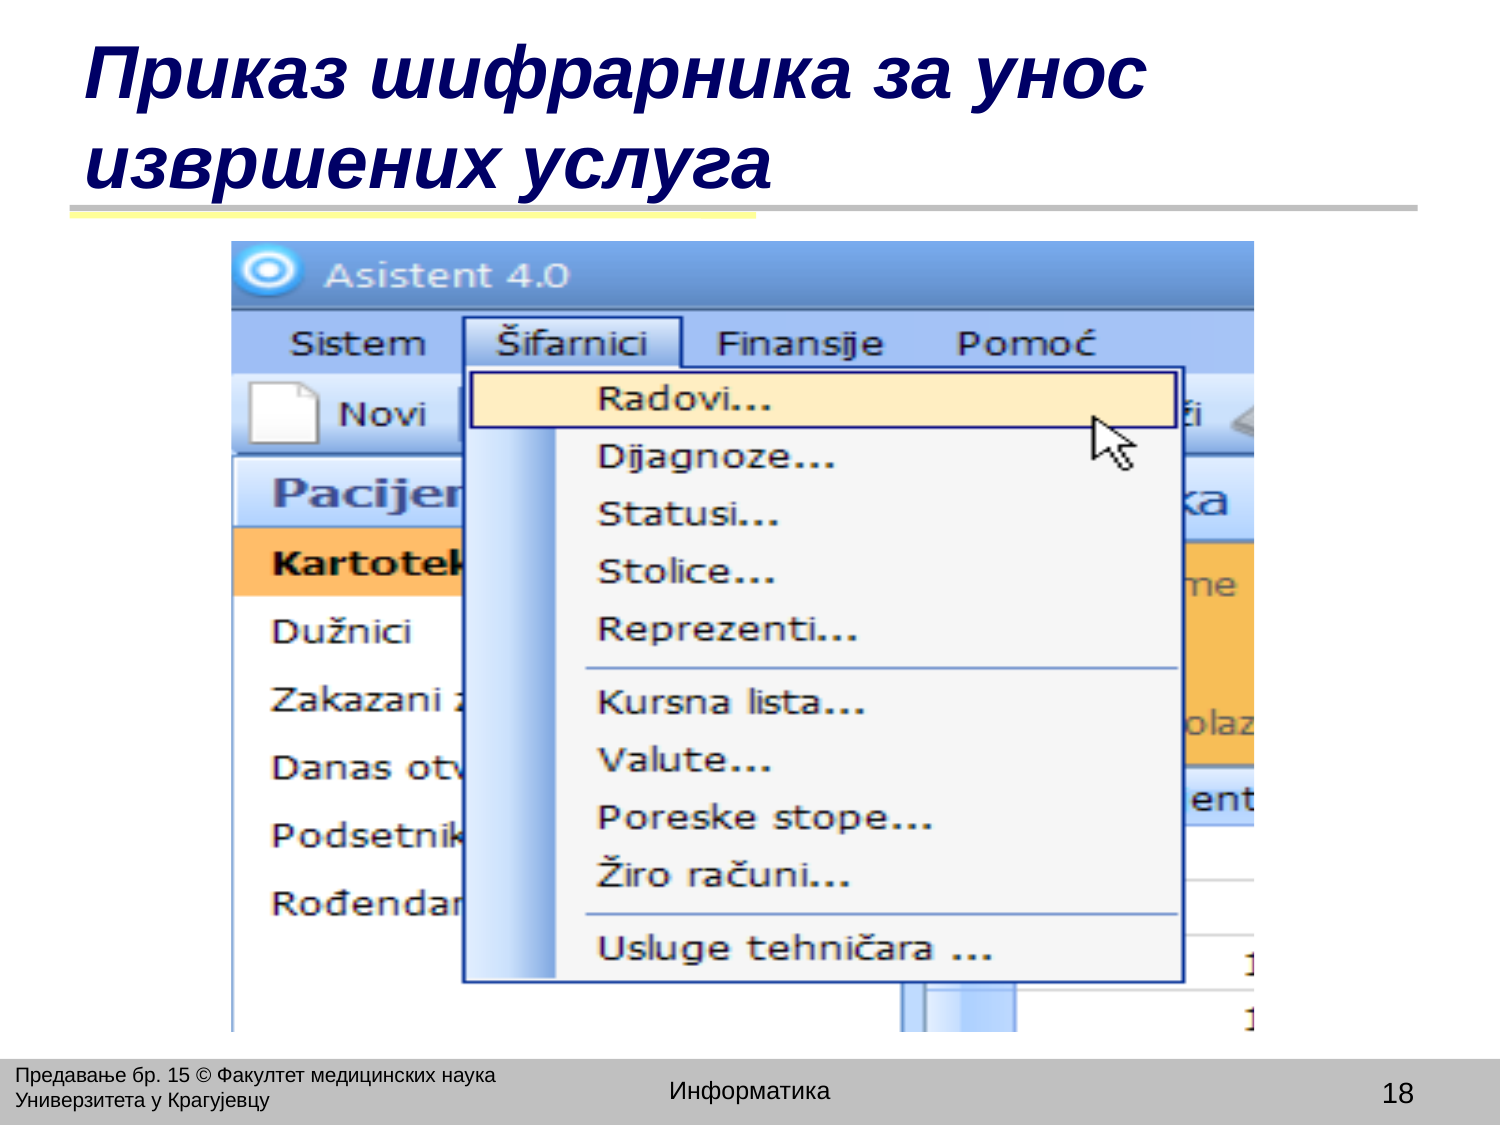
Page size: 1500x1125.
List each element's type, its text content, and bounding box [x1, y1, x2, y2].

slide_number 18 [1079, 1066, 1430, 1125]
picture [231, 241, 1255, 1032]
title Приказ шифрарника за унос извршених услуга [69, 19, 1426, 208]
slide_number Предавање бр. 15 © Факултет медицинских наука Универзитета у Крагујевцу [0, 1053, 634, 1108]
footer Информатика [512, 1066, 988, 1125]
